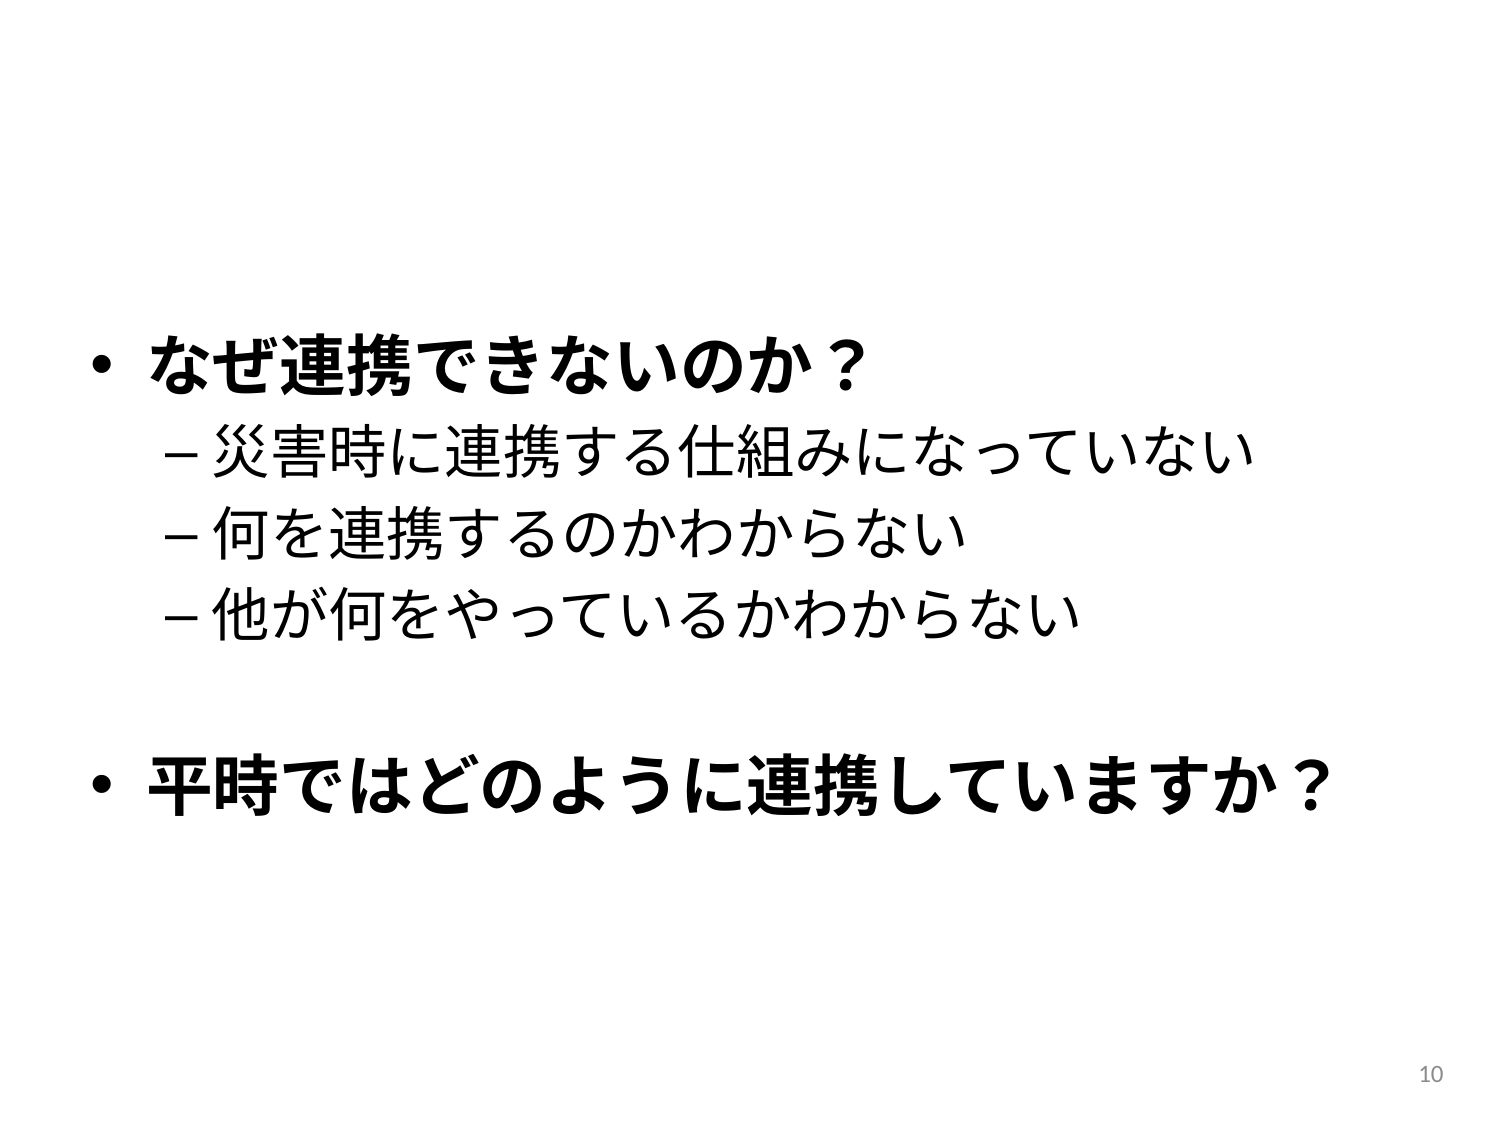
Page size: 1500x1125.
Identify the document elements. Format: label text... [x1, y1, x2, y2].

list なぜ連携できないのか？ 災害時に連携する仕組みになっていない 何を連携するのかわからない 他が何をやっているかわからない 平時ではどのように連携していますか？ [75, 316, 1425, 1059]
slide_number 10 [1108, 1042, 1459, 1103]
